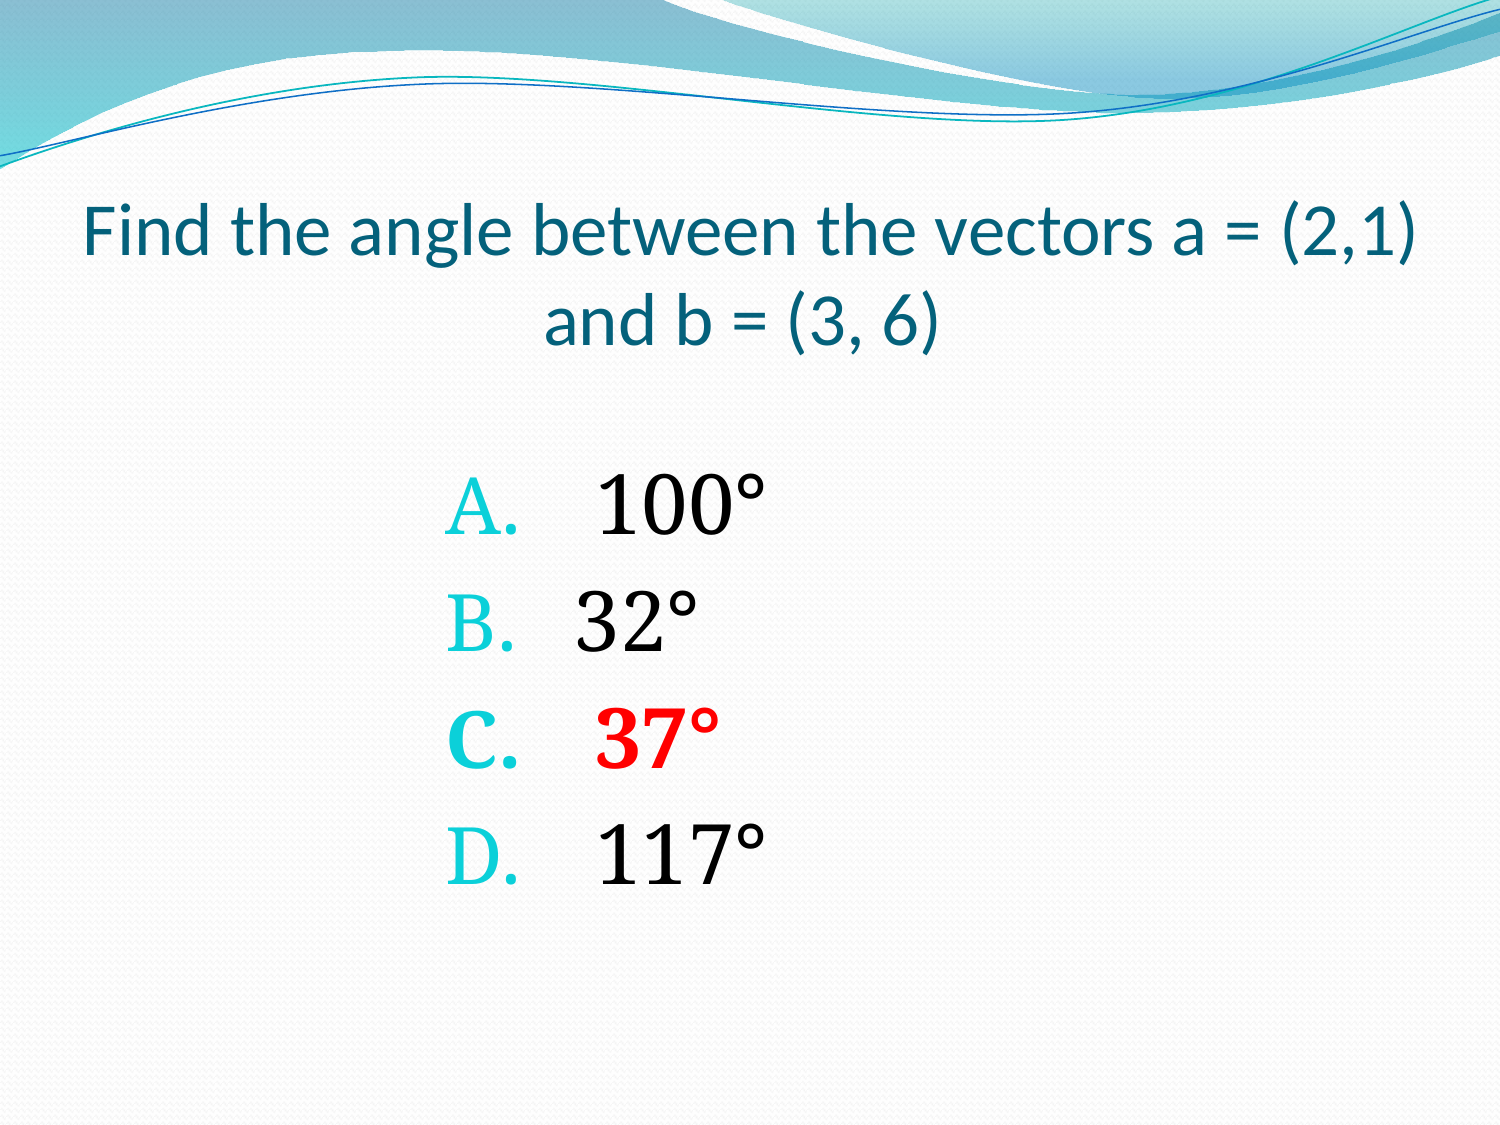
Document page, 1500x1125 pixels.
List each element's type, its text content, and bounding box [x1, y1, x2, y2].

title Find the angle between the vectors a = (2,1) and b = (3, 6) [76, 172, 1427, 361]
list 100° 32° 37° 117° [431, 444, 1425, 1038]
